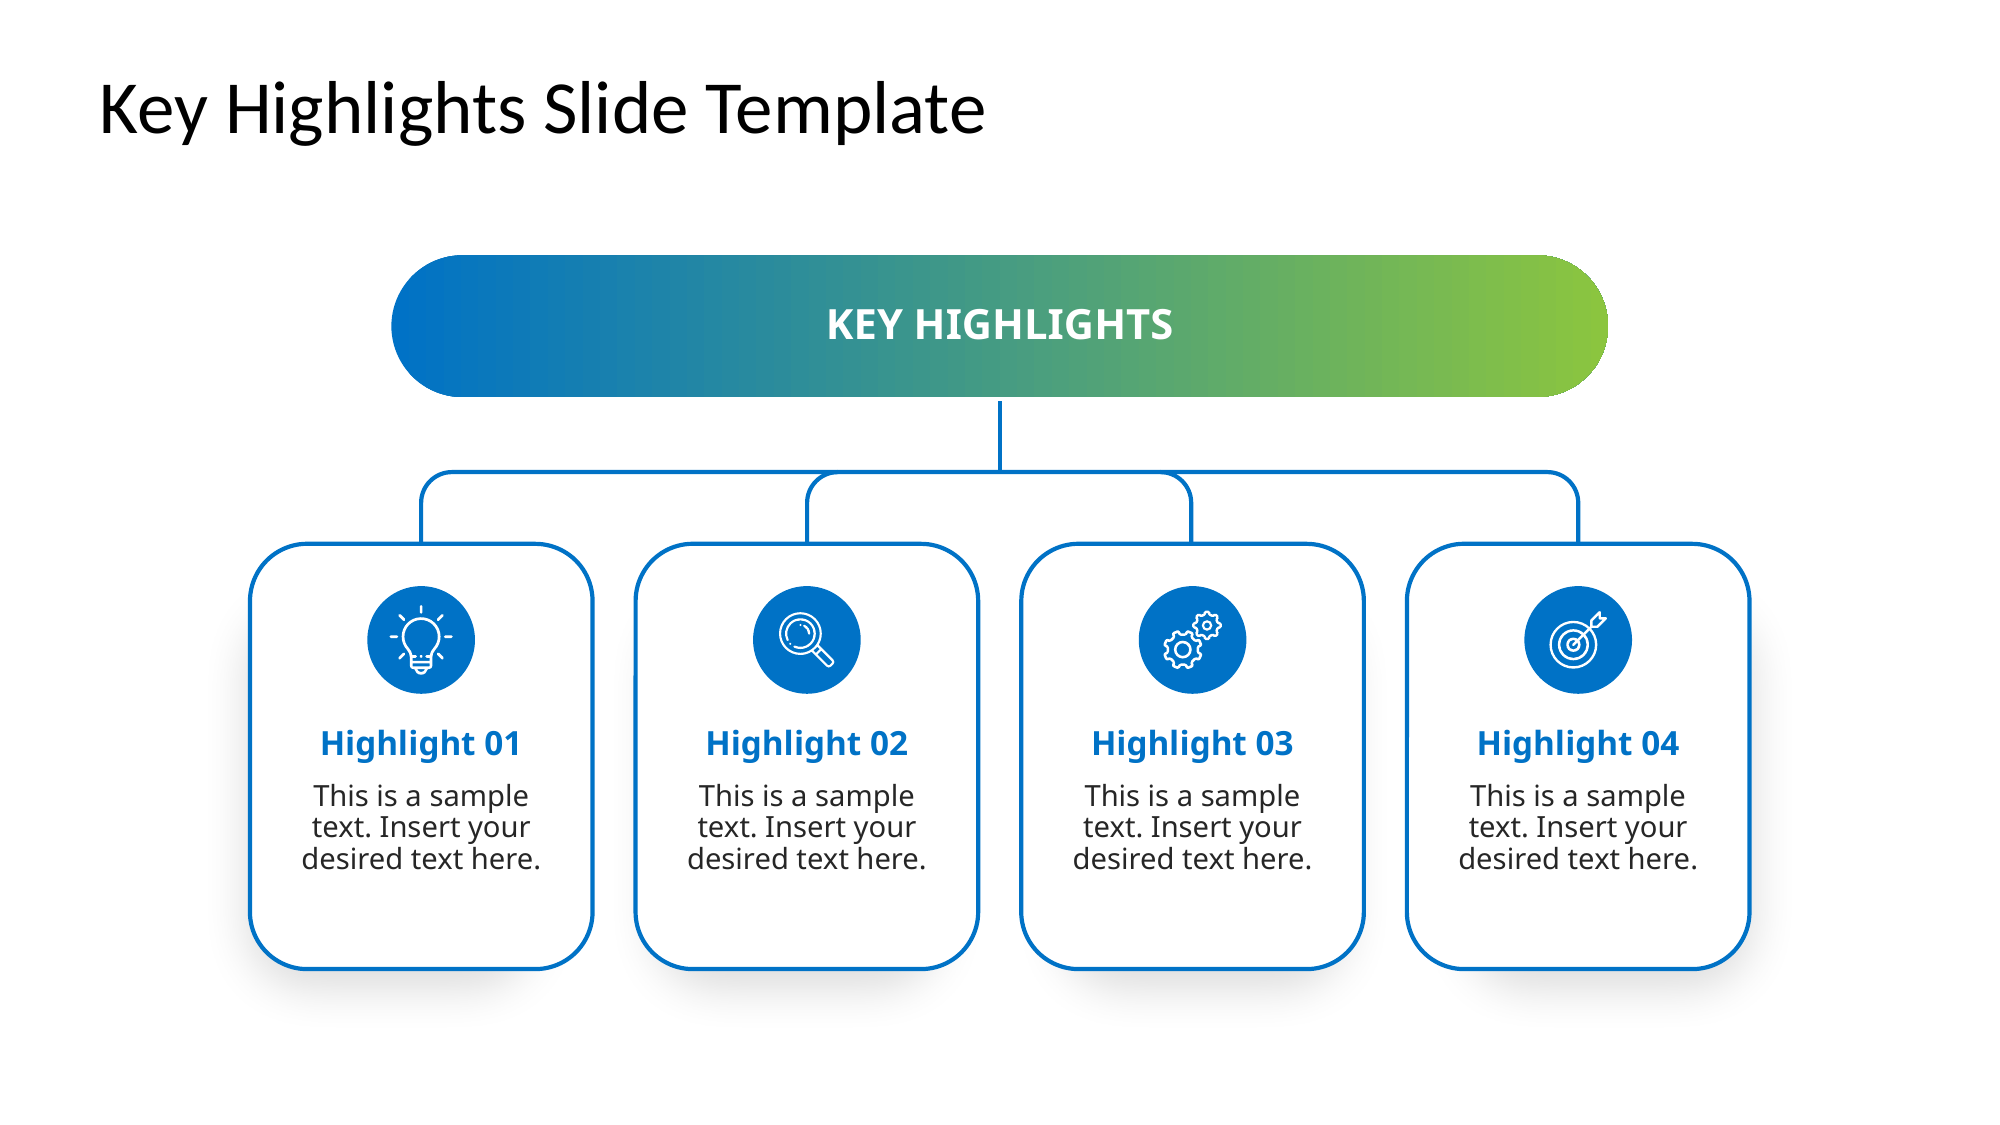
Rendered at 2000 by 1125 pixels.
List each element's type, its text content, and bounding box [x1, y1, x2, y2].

text_box [810, 469, 1189, 544]
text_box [1445, 728, 1712, 919]
title Key Highlights Slide Template [99, 45, 1900, 162]
text_box [750, 584, 863, 696]
text_box KEY HIGHLIGHTS [655, 295, 1344, 357]
text_box [1161, 469, 1581, 544]
text_box [389, 253, 1611, 400]
text_box [1522, 584, 1635, 696]
text_box [1404, 541, 1752, 972]
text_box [288, 728, 555, 919]
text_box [1549, 610, 1608, 669]
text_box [778, 611, 835, 668]
text_box [419, 469, 837, 544]
text_box [1160, 469, 1194, 541]
text_box [1136, 584, 1249, 696]
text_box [389, 604, 453, 676]
text_box [1019, 541, 1366, 972]
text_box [1162, 610, 1223, 670]
text_box [805, 469, 839, 541]
text_box [247, 541, 595, 972]
text_box [365, 584, 478, 696]
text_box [1059, 728, 1326, 919]
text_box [673, 728, 940, 919]
text_box [633, 541, 981, 972]
